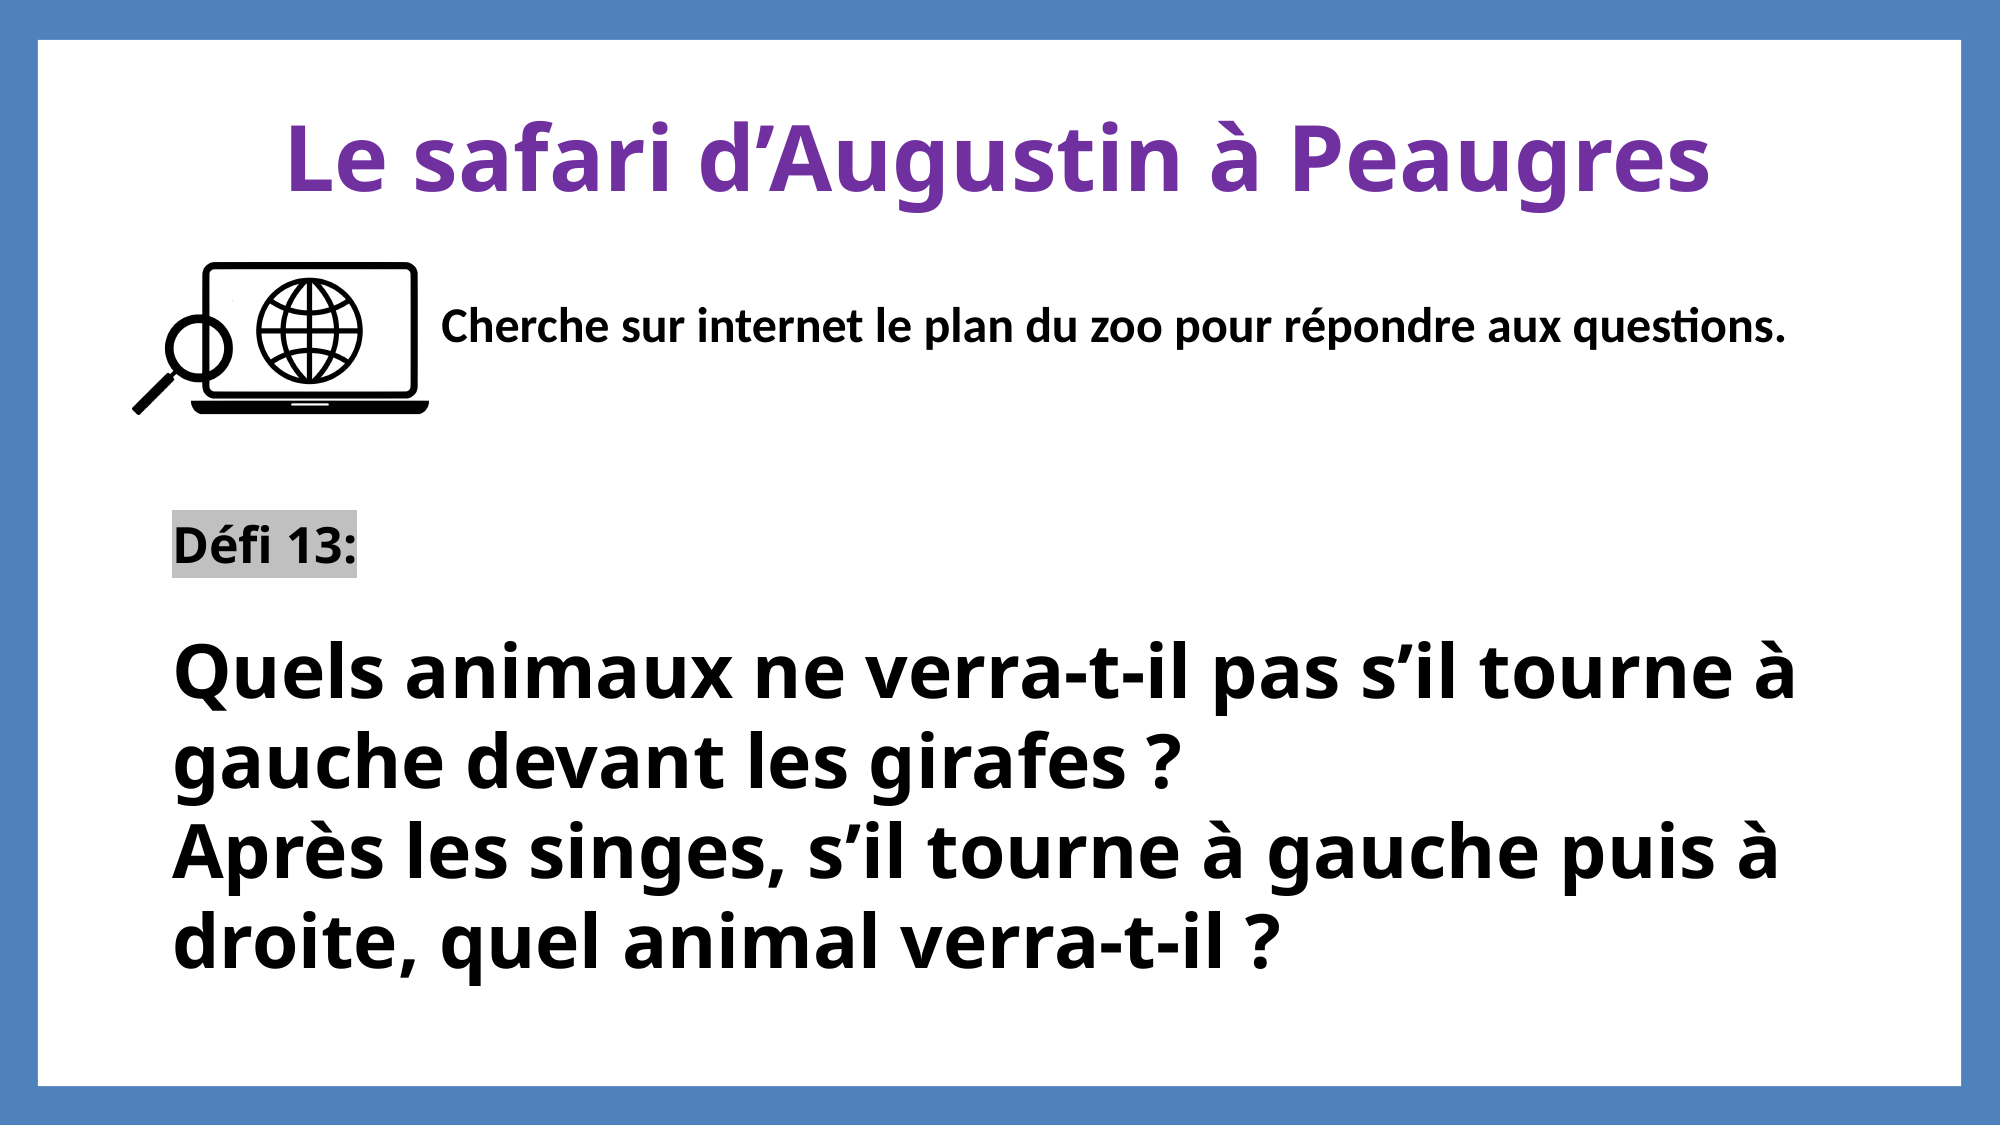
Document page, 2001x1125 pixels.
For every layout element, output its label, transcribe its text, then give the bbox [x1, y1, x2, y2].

picture [132, 262, 429, 416]
text_box Défi 13: Quels animaux ne verra-t-il pas s’il tourne à gauche devant les girafes ? Après les singes, s’il tourne à gauche puis à droite, quel animal verra-t-il ? [157, 505, 1950, 991]
text_box Cherche sur internet le plan du zoo pour répondre aux questions. [433, 292, 1855, 394]
title Le safari d’Augustin à Peaugres [188, 50, 1809, 273]
